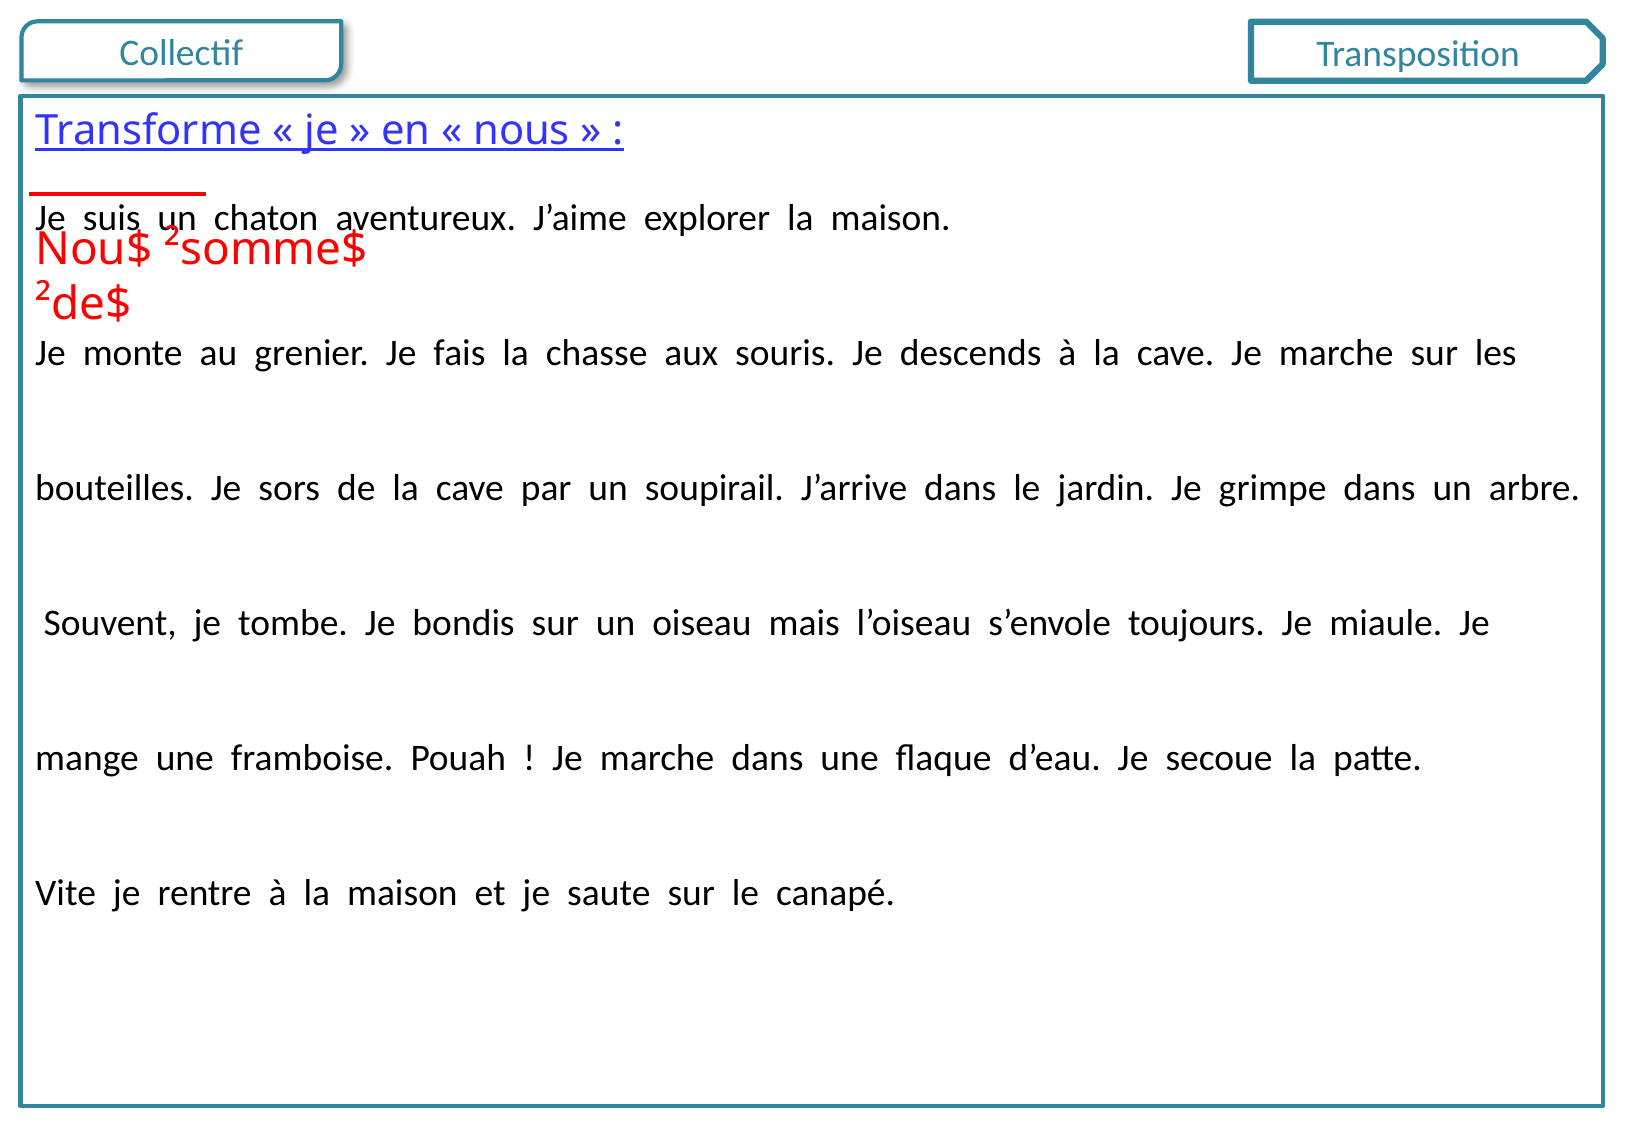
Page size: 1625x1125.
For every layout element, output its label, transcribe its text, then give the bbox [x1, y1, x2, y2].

list Transposition [1251, 21, 1585, 81]
list Transforme « je » en « nous » : [18, 94, 1605, 1108]
text_box Je suis un chaton aventureux. J’aime explorer la maison. Je monte au grenier. Je fais la chasse aux souris. Je descends à la cave. Je marche sur les bouteilles. Je sors de la cave par un soupirail. J’arrive dans le jardin. Je grimpe dans un arbre. Souvent, je tombe. Je bondis sur un oiseau mais l’oiseau s’envole toujours. Je miaule. Je mange une framboise. Pouah ! Je marche dans une flaque d’eau. Je secoue la patte. Vite je rentre à la maison et je saute sur le canapé. [20, 95, 1604, 921]
text_box Nou$ ²somme$ ²de$ [20, 210, 436, 336]
